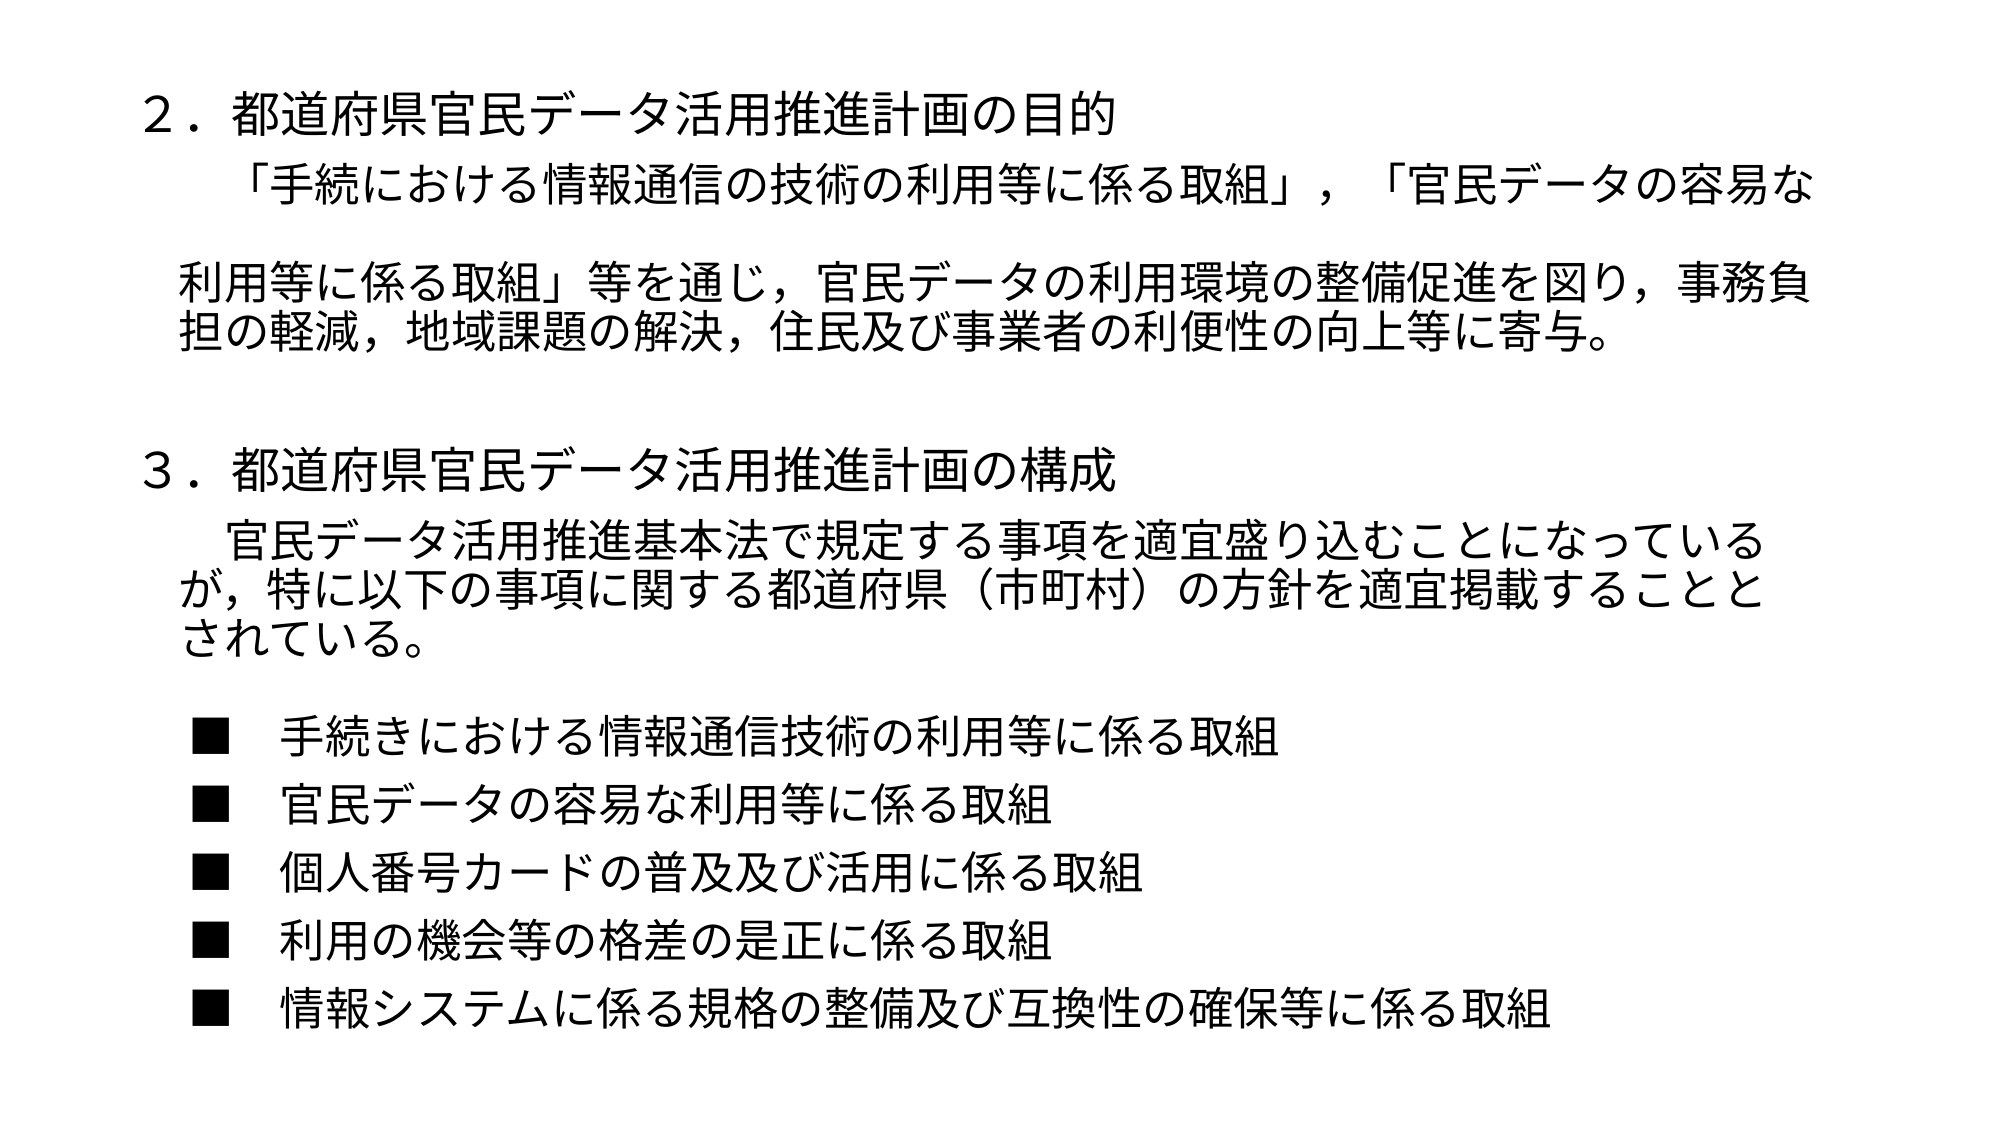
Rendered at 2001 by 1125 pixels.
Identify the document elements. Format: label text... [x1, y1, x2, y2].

list ２．都道府県官民データ活用推進計画の目的 「手続における情報通信の技術の利用等に係る取組」，「官民データの容易な 利用等に係る取組」等を通じ，官民データの利用環境の整備促進を図り，事務負 担の軽減，地域課題の解決，住民及び事業者の利便性の向上等に寄与。 ３．都道府県官民データ活用推進計画の構成 官民データ活用推進基本法で規定する事項を適宜盛り込むことになっている が，特に以下の事項に関する都道府県（市町村）の方針を適宜掲載することと されている。 ■ 手続きにおける情報通信技術の利用等に係る取組 ■ 官民データの容易な利用等に係る取組 ■ 個人番号カードの普及及び活用に係る取組 ■ 利用の機会等の格差の是正に係る取組 ■ 情報システムに係る規格の整備及び互換性の確保等に係る取組 [118, 82, 1874, 1052]
